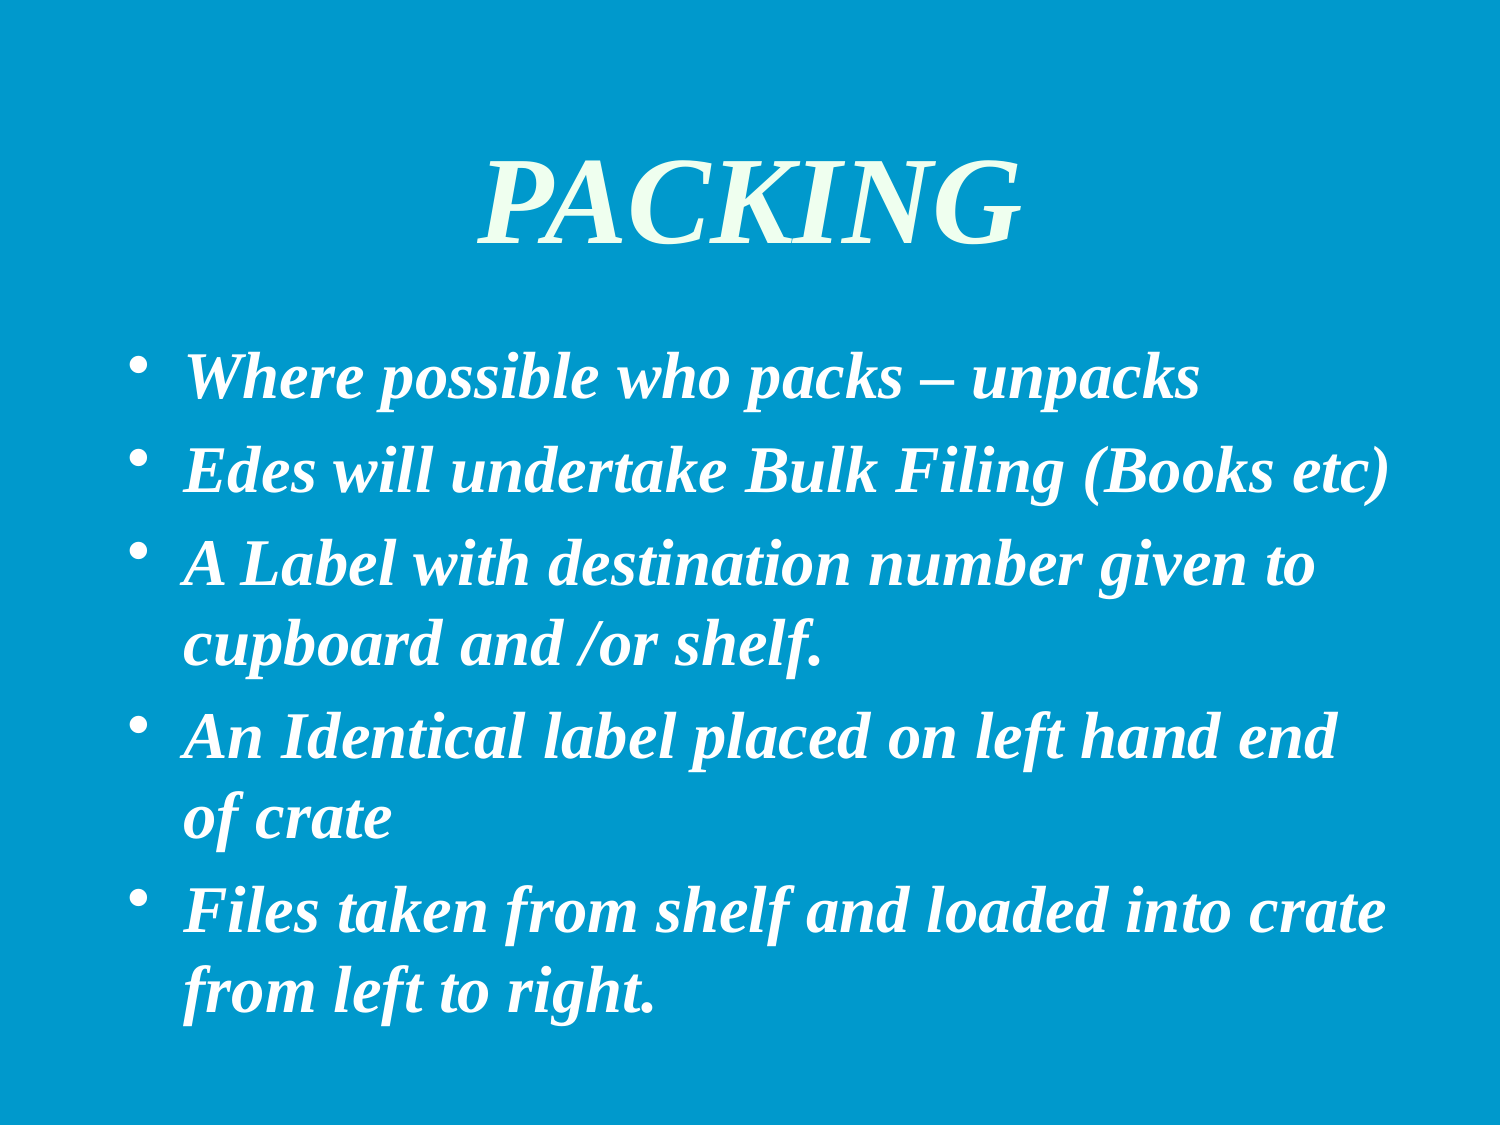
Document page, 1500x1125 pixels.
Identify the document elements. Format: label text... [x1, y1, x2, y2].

list Where possible who packs – unpacks Edes will undertake Bulk Filing (Books etc) A Label with destination number given to cupboard and /or shelf. An Identical label placed on left hand end of crate Files taken from shelf and loaded into crate from left to right. [111, 324, 1412, 1001]
picture [536, 1001, 547, 1011]
picture [625, 1001, 639, 1012]
picture [233, 1001, 260, 1012]
picture [302, 1001, 313, 1011]
picture [552, 1001, 579, 1026]
picture [354, 1001, 377, 1012]
picture [442, 1001, 456, 1012]
picture [335, 1001, 347, 1011]
picture [407, 1001, 421, 1012]
picture [207, 1001, 216, 1011]
picture [184, 1001, 195, 1026]
picture [459, 1001, 486, 1012]
picture [509, 1001, 518, 1011]
picture [382, 1001, 393, 1026]
picture [587, 1001, 596, 1011]
title PACKING [111, 99, 1388, 288]
picture [607, 1001, 618, 1011]
picture [642, 1003, 652, 1012]
picture [284, 1001, 293, 1011]
picture [267, 1001, 276, 1011]
